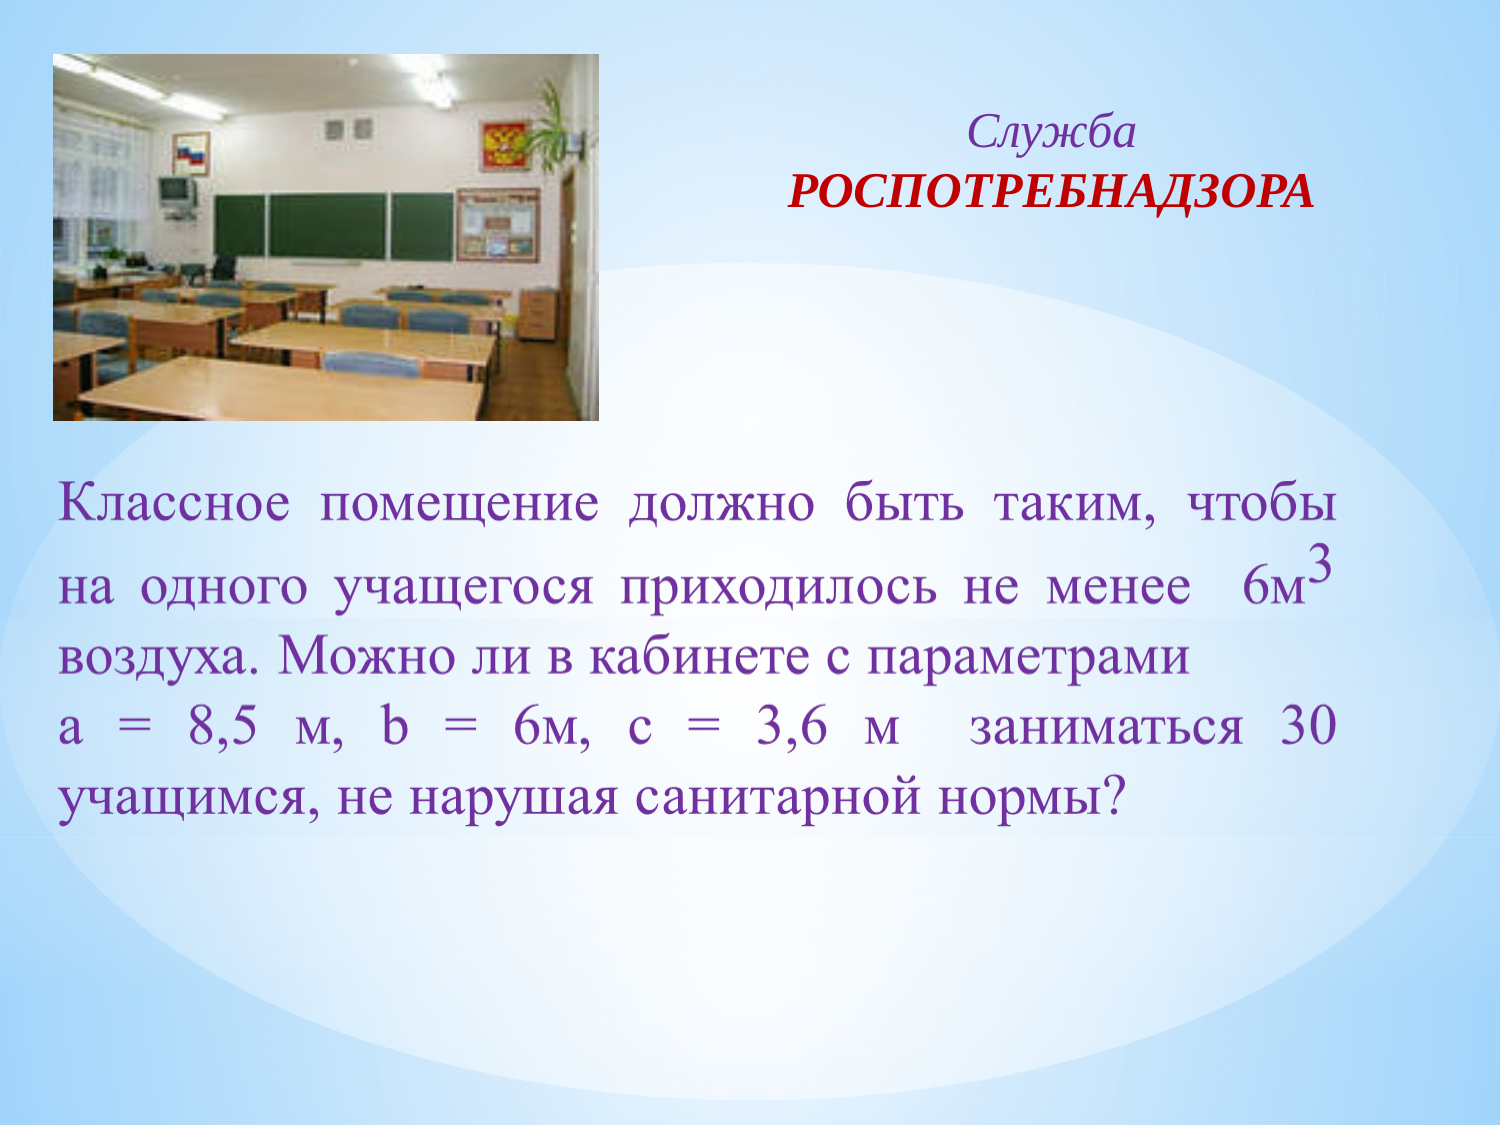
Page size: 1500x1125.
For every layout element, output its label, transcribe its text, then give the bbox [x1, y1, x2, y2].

text_box Служба РОСПОТРЕБНАДЗОРА [749, 90, 1354, 225]
picture [53, 54, 599, 421]
text_box [42, 456, 1354, 838]
